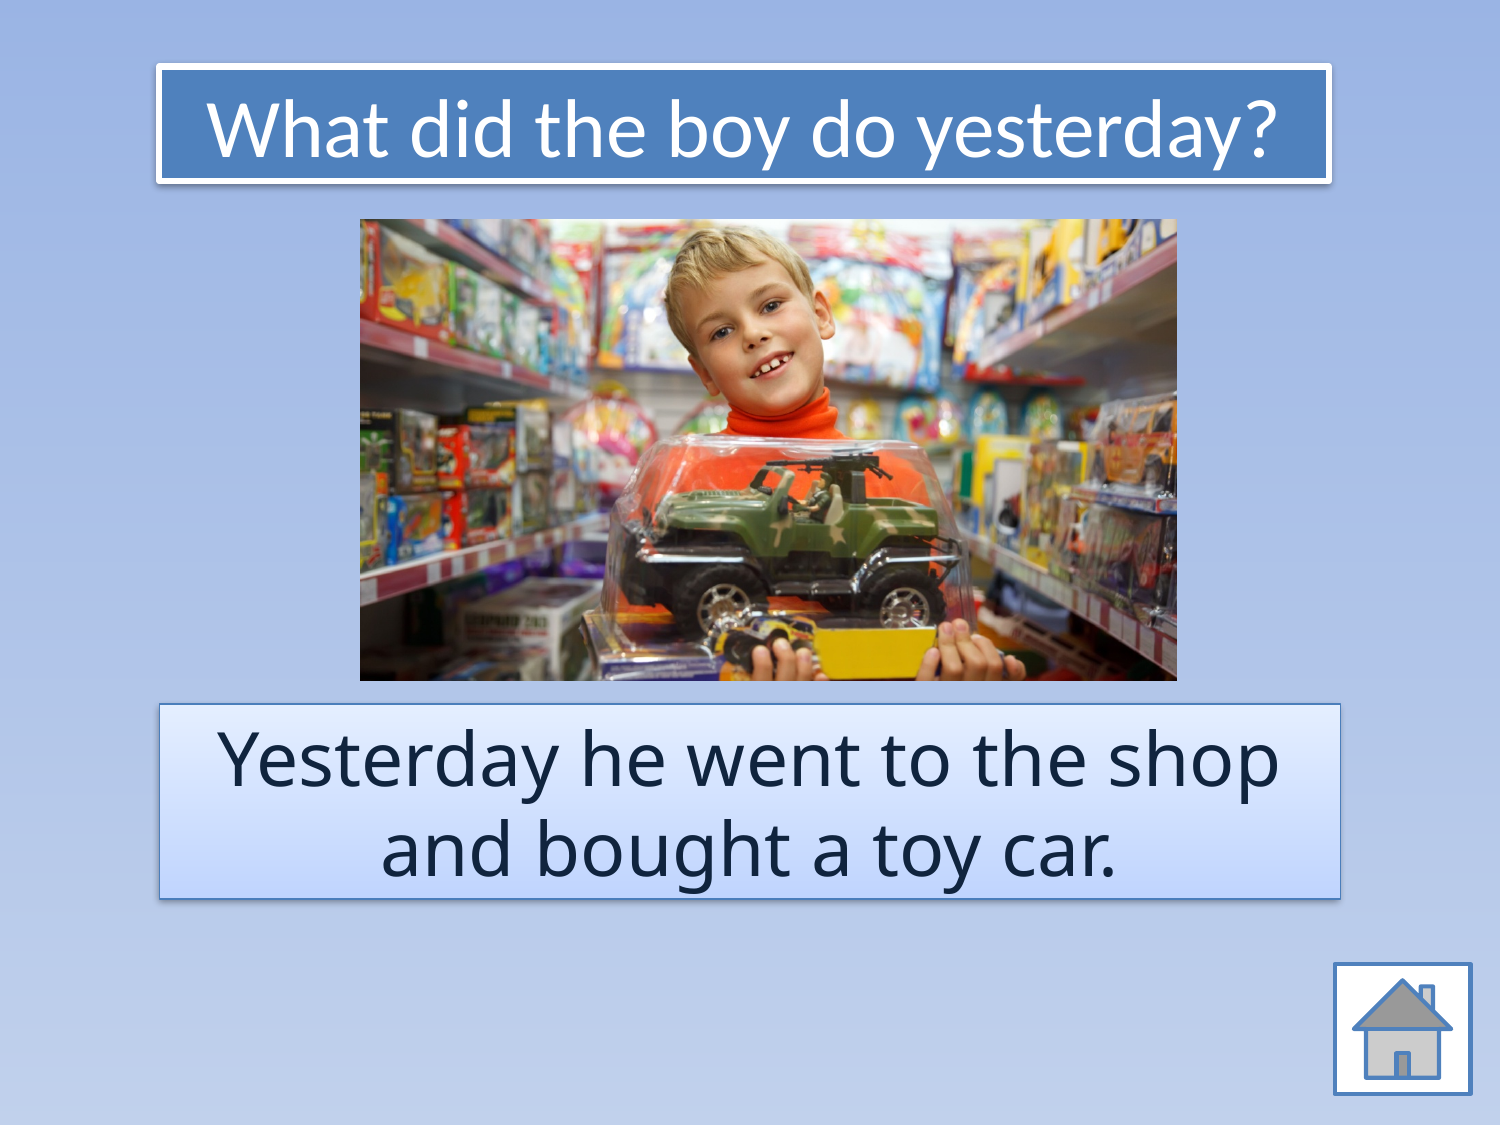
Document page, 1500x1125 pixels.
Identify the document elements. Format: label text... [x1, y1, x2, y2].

picture [359, 219, 1177, 682]
text_box Yesterday he went to the shop and bought a toy car. [159, 703, 1341, 900]
text_box [1333, 962, 1473, 1096]
text_box What did the boy do yesterday? [156, 63, 1332, 184]
